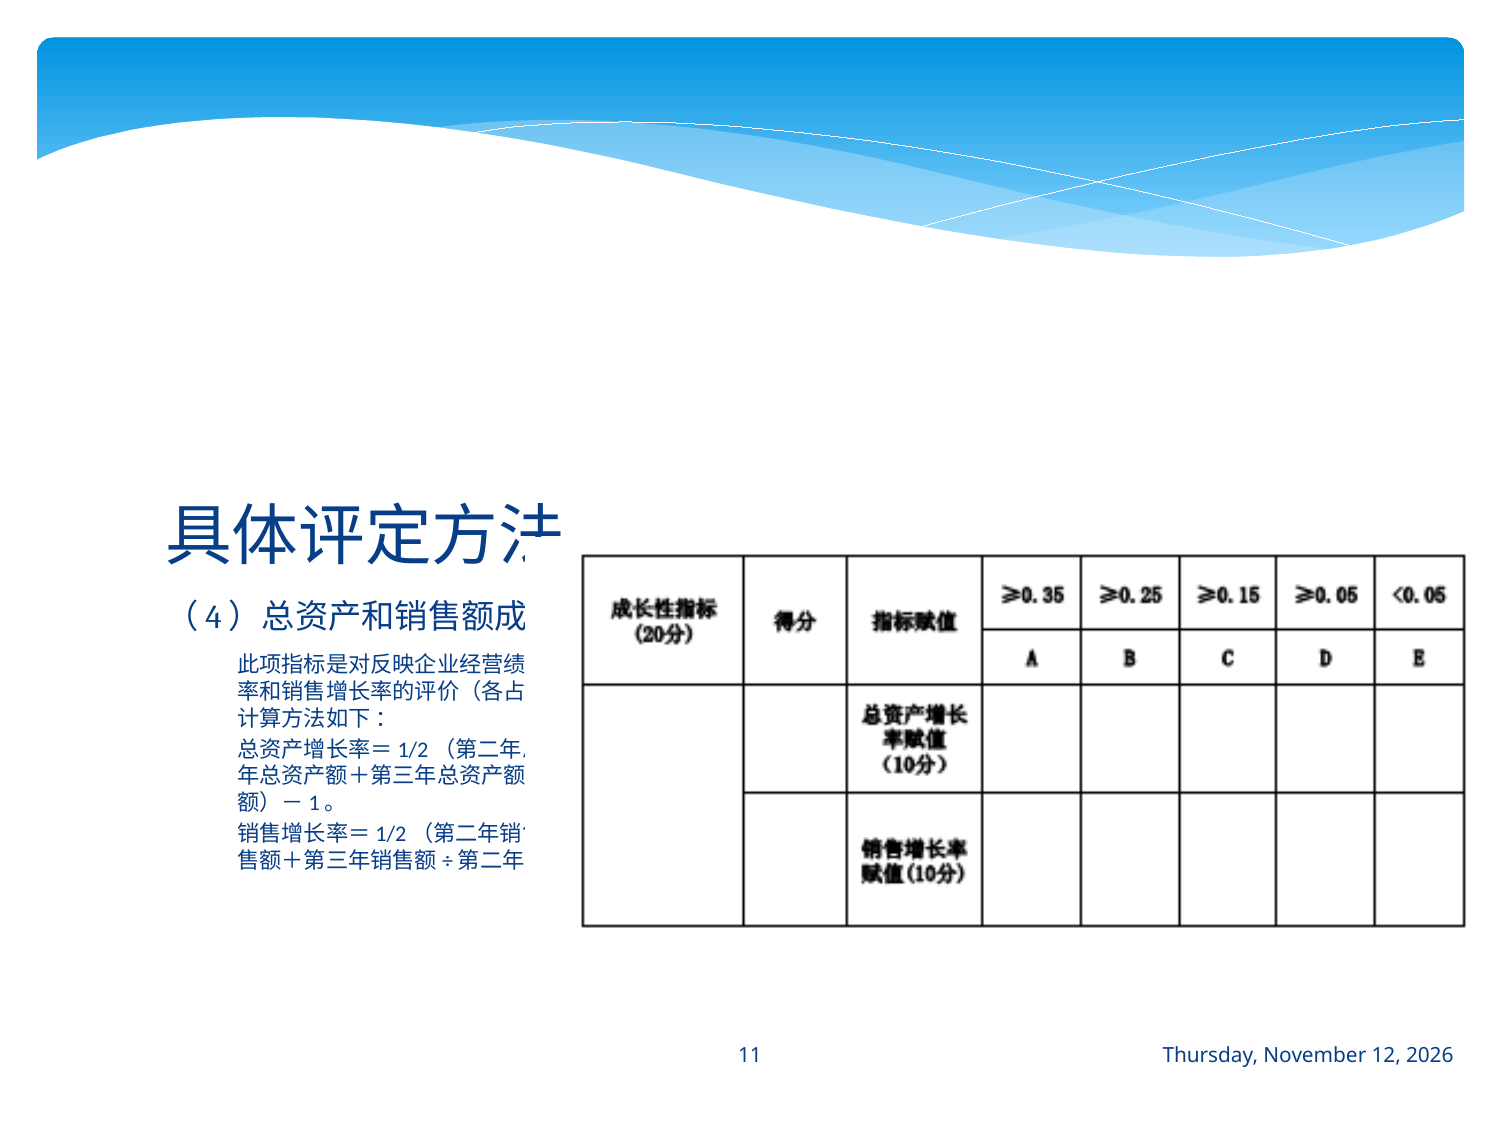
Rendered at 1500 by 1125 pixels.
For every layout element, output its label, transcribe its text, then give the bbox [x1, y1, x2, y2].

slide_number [847, 1025, 1469, 1086]
slide_number 11 [654, 1025, 846, 1086]
title 具体评定方法 [150, 375, 700, 581]
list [525, 537, 1482, 938]
list （4）总资产和销售额成长性指标 此项指标是对反映企业经营绩效的总资产增长率和销售增长率的评价（各占10分），具体计算方法如下 ： 总资产增长率＝1/2（第二年总资产额÷第一年总资产额＋第三年总资产额÷第二年总资产额）－1。 销售增长率＝1/2（第二年销售额÷第一年销售额＋第三年销售额÷第二年销售额）－1； [150, 587, 519, 900]
